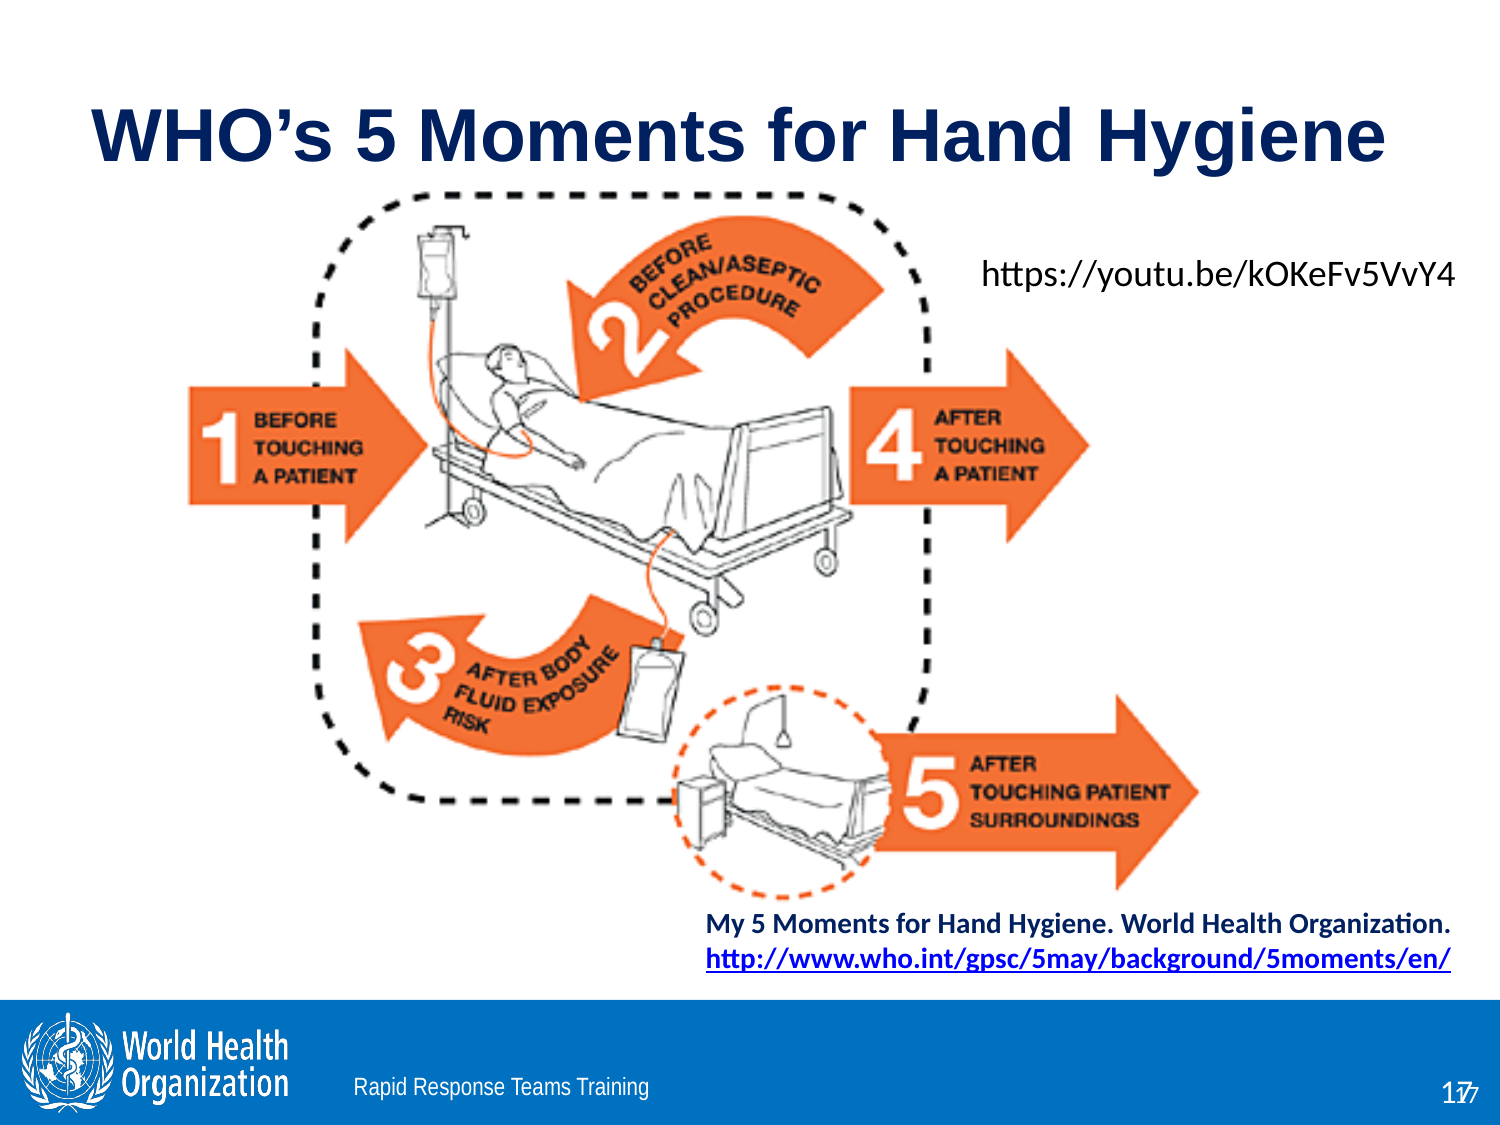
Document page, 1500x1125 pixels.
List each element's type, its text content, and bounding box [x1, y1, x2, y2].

text_box https://youtu.be/kOKeFv5VvY4 [1223, 242, 1472, 302]
picture [21, 1012, 288, 1113]
title WHO’s 5 Moments for Hand Hygiene [76, 65, 1427, 197]
text_box My 5 Moments for Hand Hygiene. World Health Organization. http://www.who.int/gpsc/5may/background/5moments/en/ [705, 904, 1500, 975]
slide_number 17 [1394, 1063, 1495, 1124]
picture [170, 166, 1219, 918]
